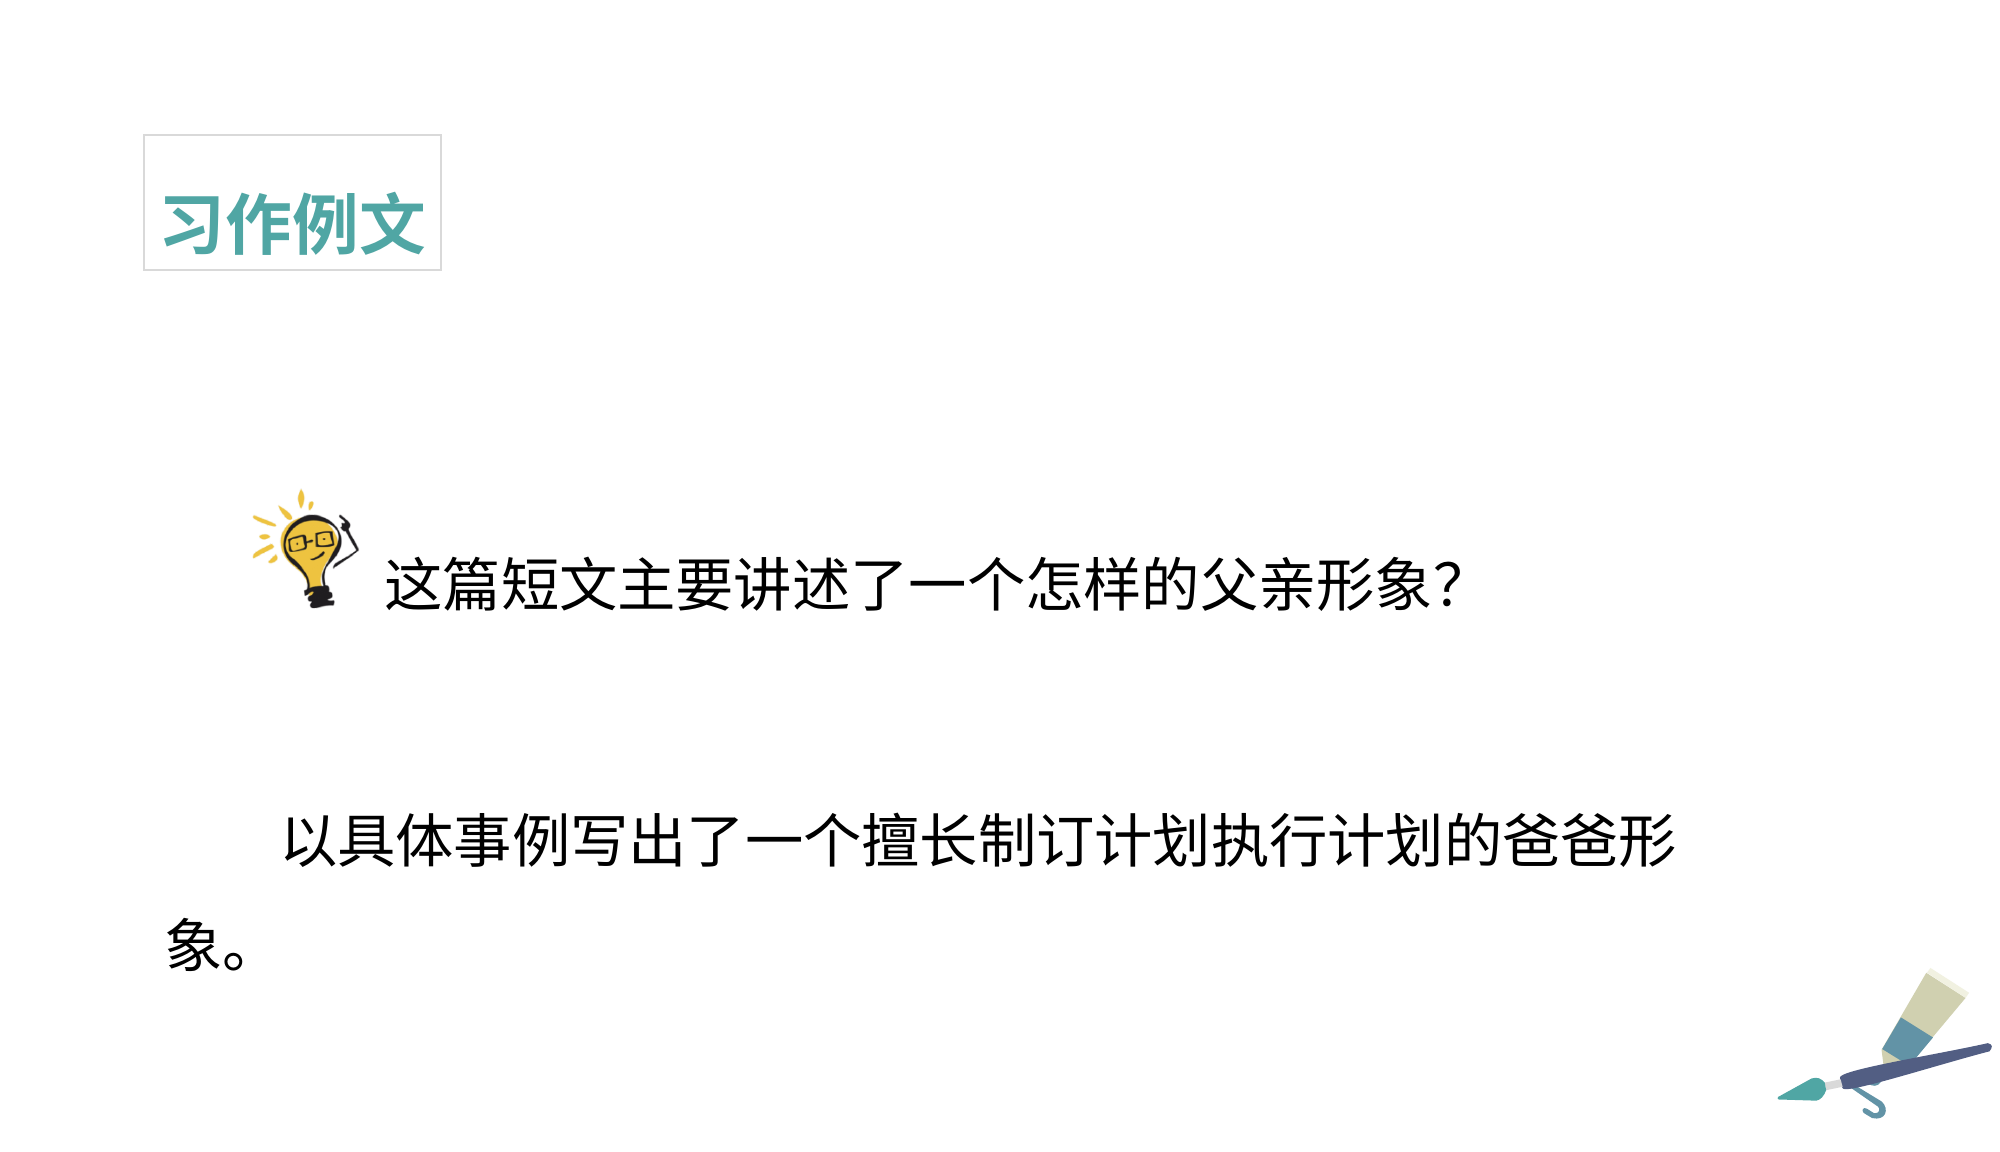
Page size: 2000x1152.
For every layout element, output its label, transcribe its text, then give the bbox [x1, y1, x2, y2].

text_box 习作例文 [143, 134, 442, 271]
text_box 以具体事例写出了一个擅长制订计划执行计划的爸爸形象。 [149, 761, 1775, 987]
text_box 这篇短文主要讲述了一个怎样的父亲形象？ [369, 505, 1573, 625]
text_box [1811, 970, 1974, 1152]
picture [231, 476, 379, 621]
